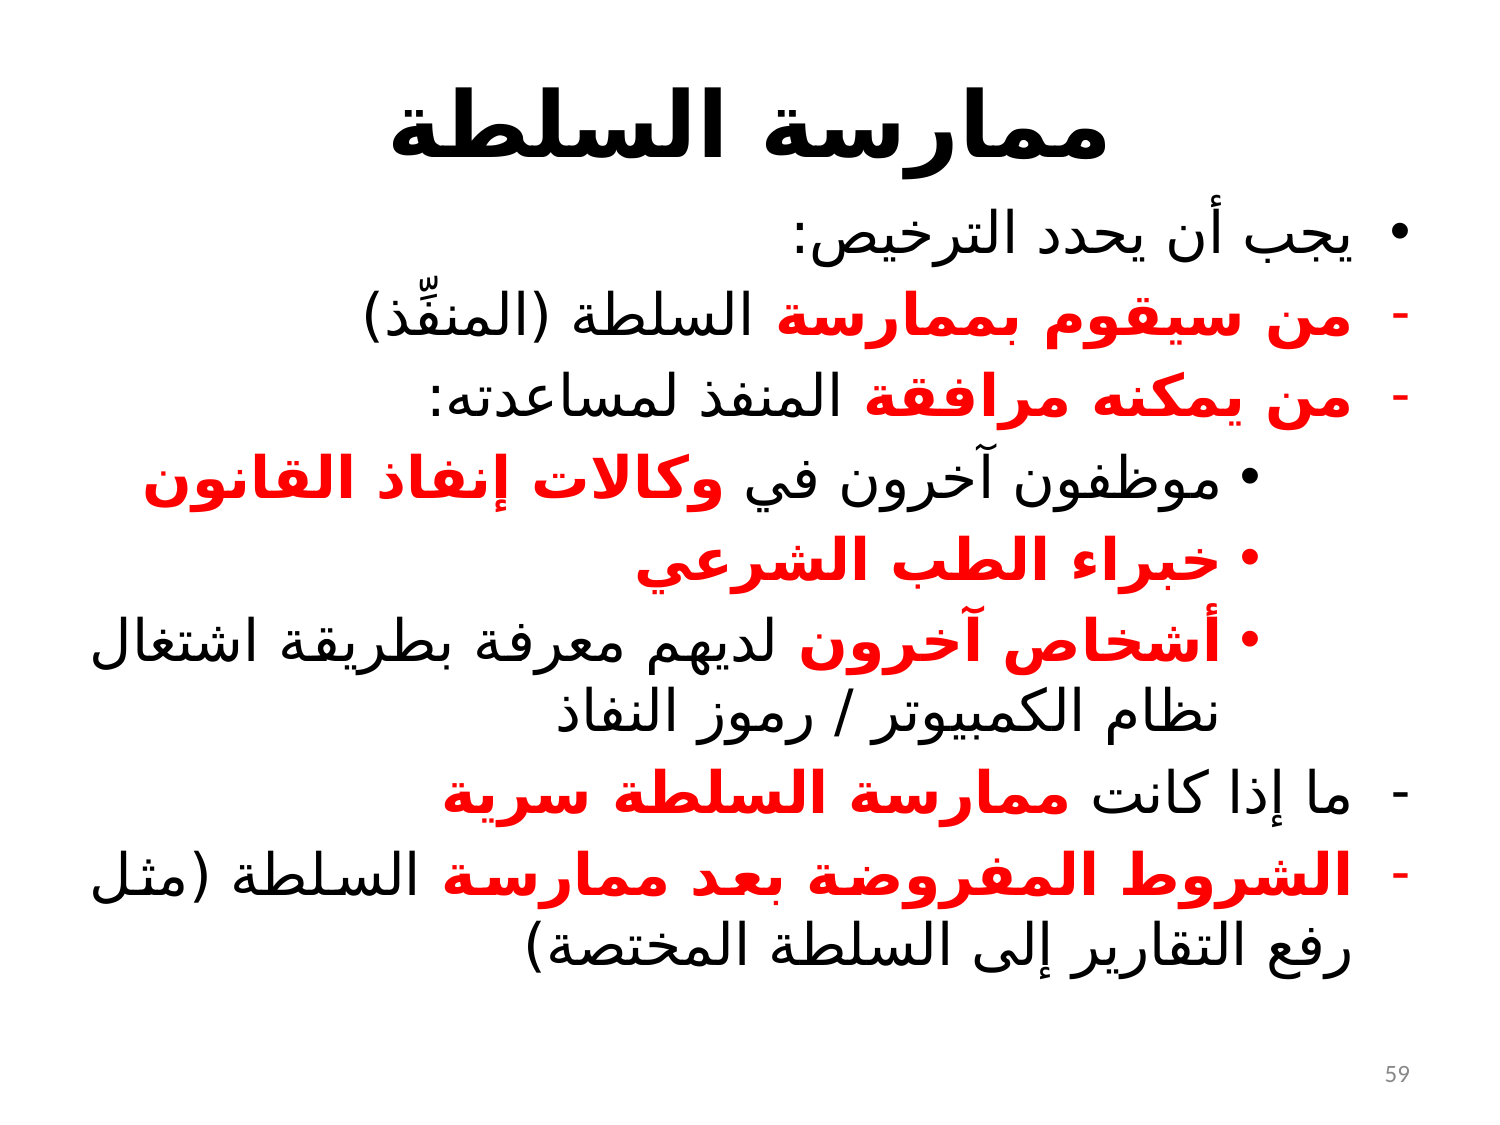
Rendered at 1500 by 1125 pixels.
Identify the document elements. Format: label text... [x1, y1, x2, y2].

slide_number 59 [1074, 1042, 1425, 1103]
text_box يجب أن يحدد الترخيص: من سيقوم بممارسة السلطة (المنفِّذ) من يمكنه مرافقة المنفذ لمساعدته: موظفون آخرون في وكالات إنفاذ القانون خبراء الطب الشرعي أشخاص آخرون لديهم معرفة بطريقة اشتغال نظام الكمبيوتر / رموز النفاذ ما إذا كانت ممارسة السلطة سرية الشروط المفروضة بعد ممارسة السلطة (مثل رفع التقارير إلى السلطة المختصة) [74, 187, 1425, 1011]
title ممارسة السلطة [75, 27, 1425, 187]
